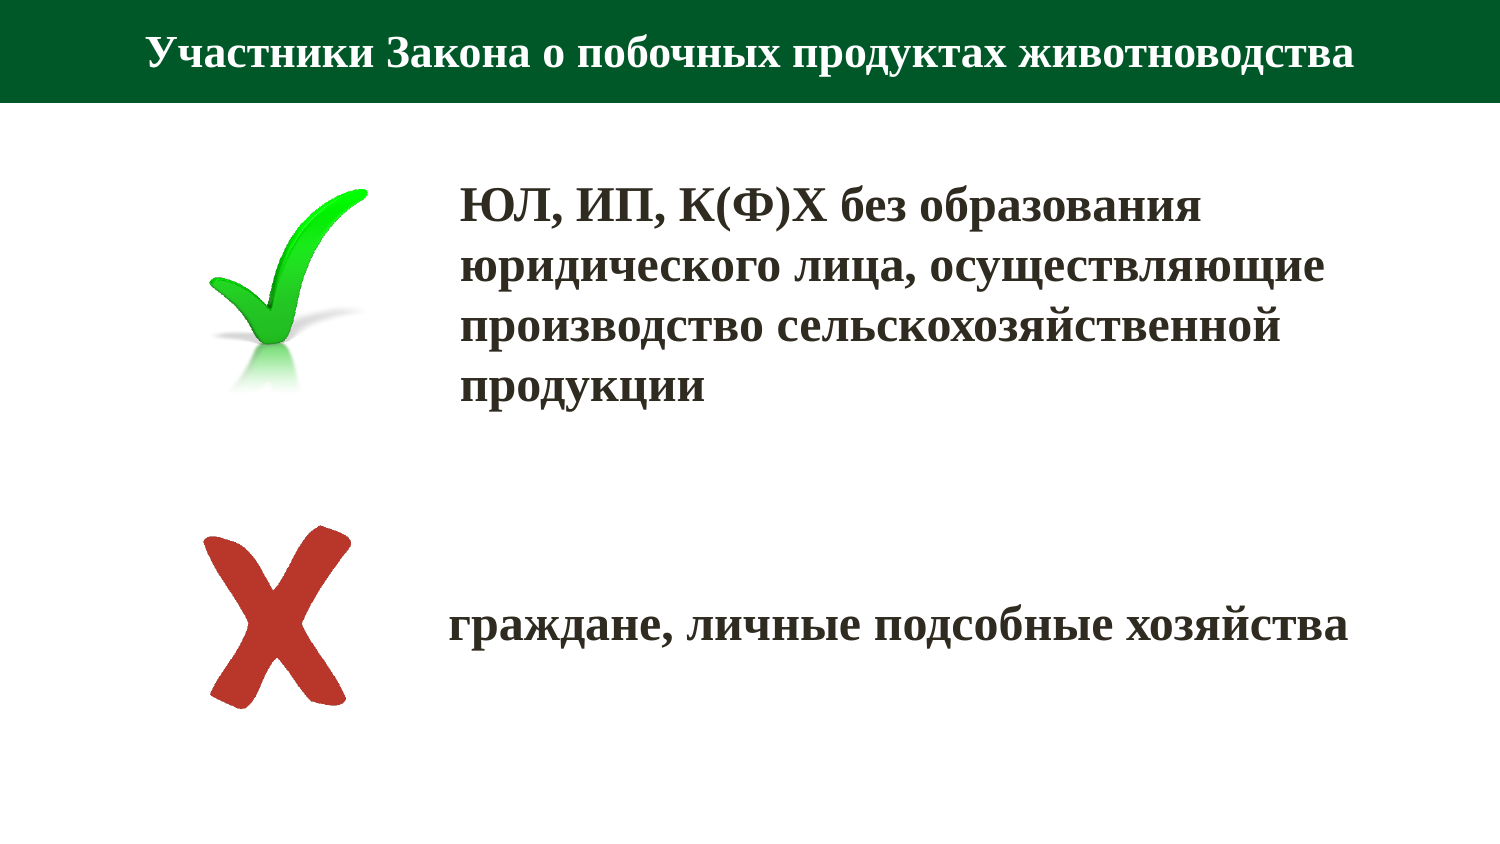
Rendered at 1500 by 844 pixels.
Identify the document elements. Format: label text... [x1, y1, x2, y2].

picture [175, 163, 398, 394]
text_box Участники Закона о побочных продуктах животноводства [0, 0, 1500, 105]
picture [175, 515, 379, 719]
text_box ЮЛ, ИП, К(Ф)Х без образования юридического лица, осуществляющие производство сельскохозяйственной продукции [445, 163, 1477, 554]
text_box граждане, личные подсобные хозяйства [433, 550, 1440, 690]
